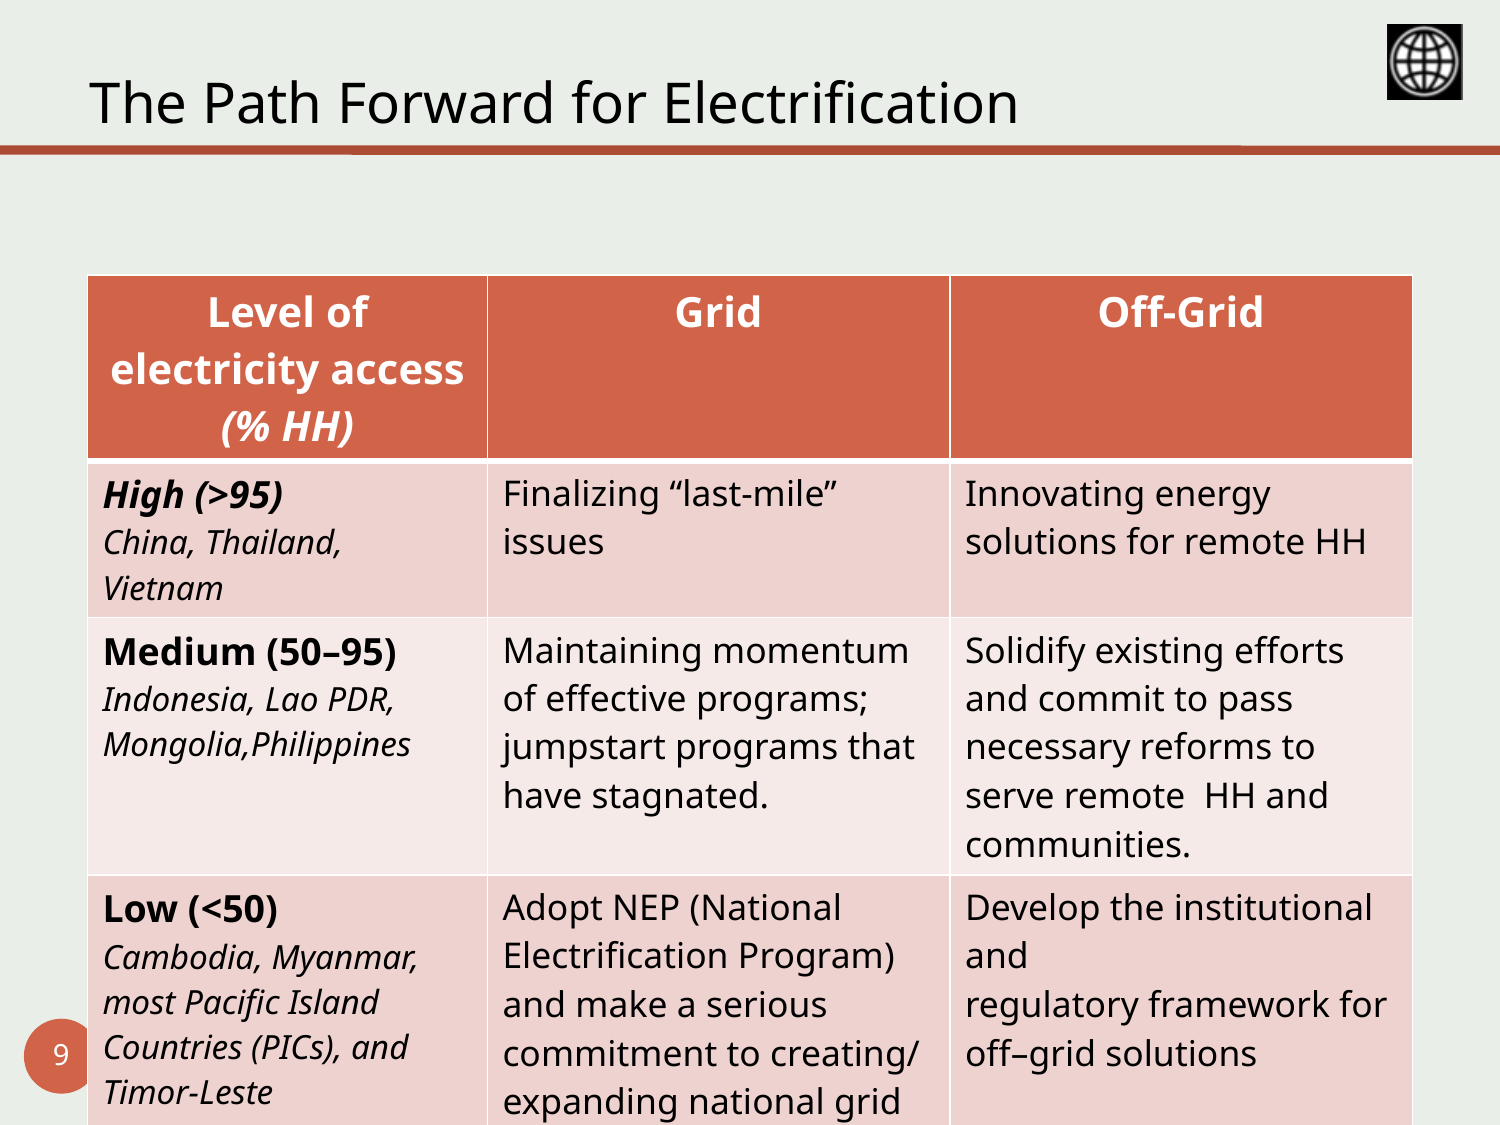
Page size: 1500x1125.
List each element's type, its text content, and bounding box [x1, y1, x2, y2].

table_cell Innovating energy solutions for remote HH [951, 464, 1412, 617]
table_cell Develop the institutional and regulatory framework for off–grid solutions [951, 876, 1412, 1125]
table_cell Maintaining momentum of effective programs; jumpstart programs that have stagnated. [488, 618, 949, 874]
table_cell Low (<50) Cambodia, Myanmar, most Pacific Island Countries (PICs), and Timor-Leste [88, 876, 487, 1125]
table_cell Solidify existing efforts and commit to pass necessary reforms to serve remote HH and communities. [951, 618, 1412, 874]
table_header Grid [488, 276, 949, 458]
table_header Off-Grid [951, 276, 1412, 458]
table_cell Finalizing “last-mile” issues [488, 464, 949, 617]
title The Path Forward for Electrification [75, 24, 1425, 145]
table_cell Medium (50–95) Indonesia, Lao PDR, Mongolia,Philippines [88, 618, 487, 874]
table_cell High (>95) China, Thailand, Vietnam [88, 464, 487, 617]
slide_number 9 [23, 1018, 87, 1094]
picture [1387, 24, 1463, 101]
table_cell Adopt NEP (National Electrification Program) and make a serious commitment to creating/ expanding national grid for HH benefits. [488, 876, 949, 1125]
table_header Level of electricity access (% HH) [88, 276, 487, 458]
